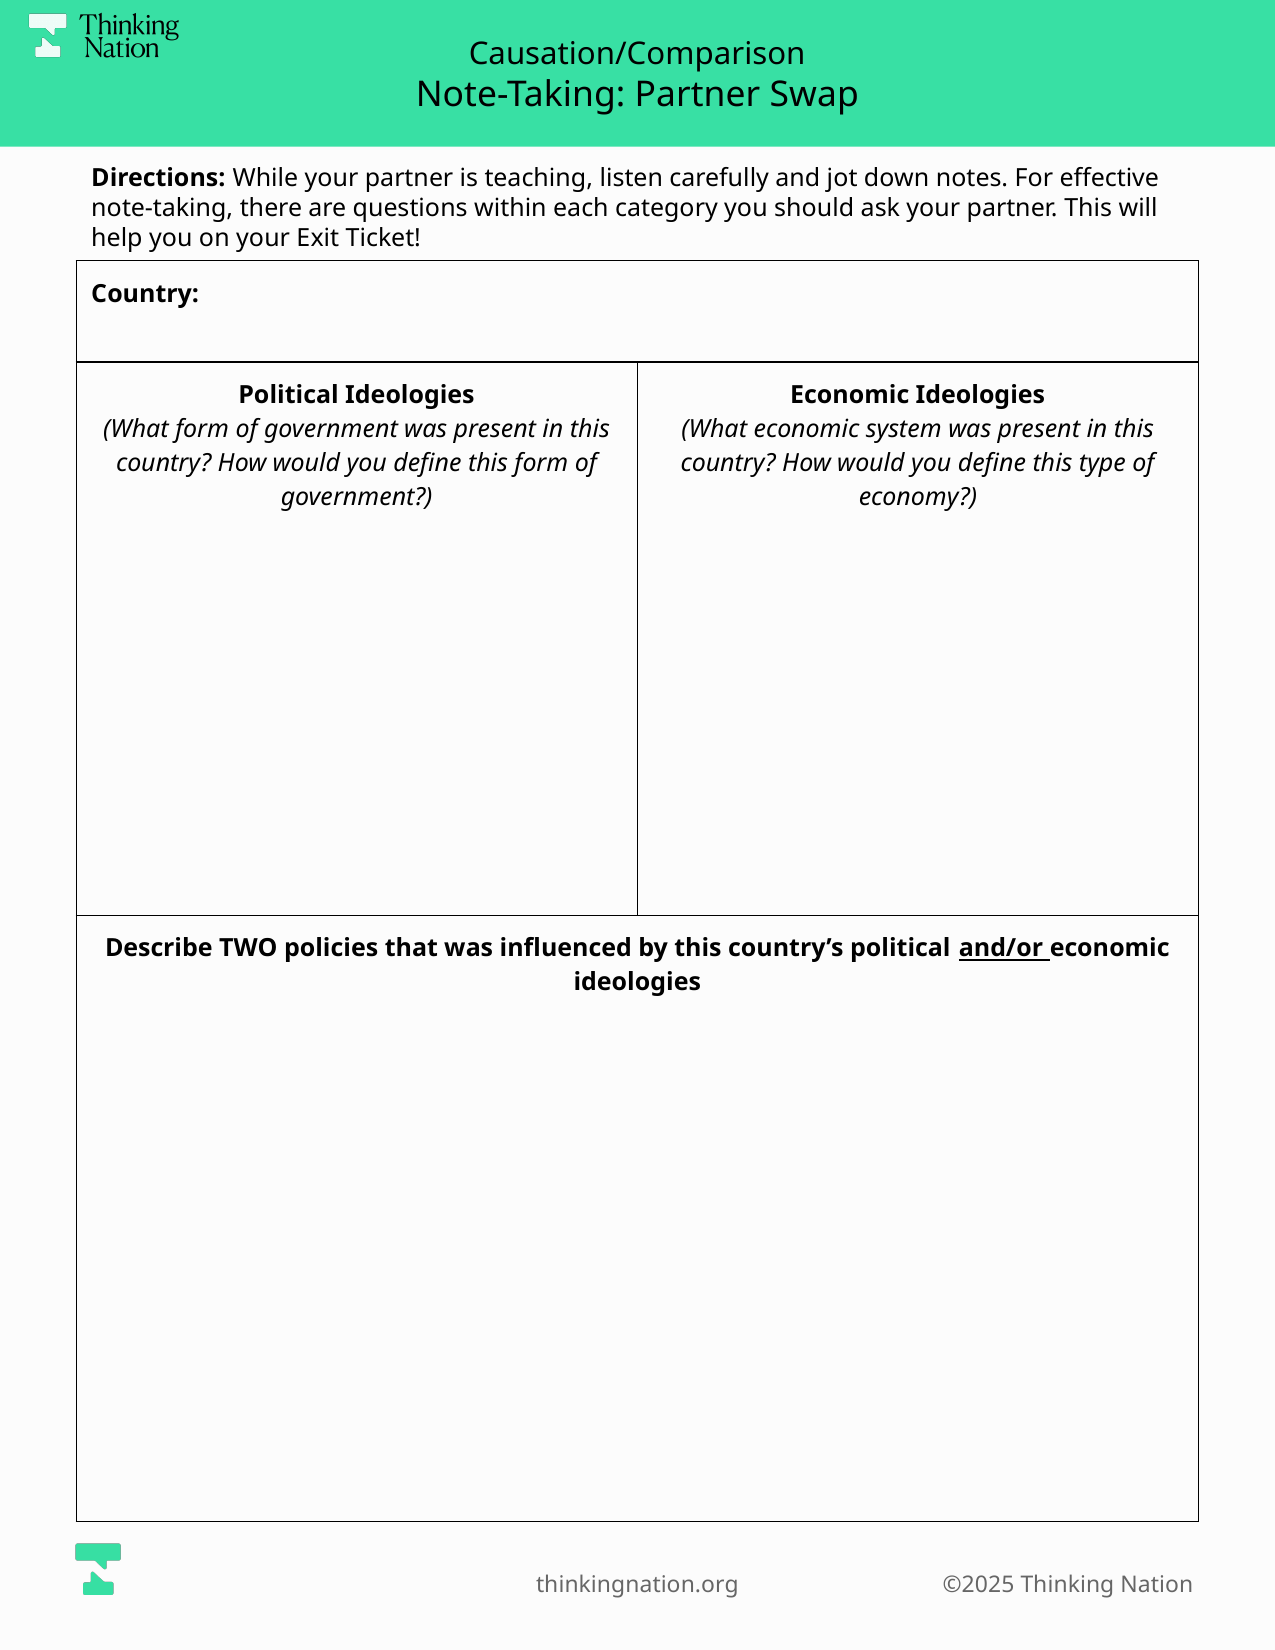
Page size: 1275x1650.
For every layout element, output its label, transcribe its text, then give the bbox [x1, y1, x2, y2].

table_cell Economic Ideologies (What economic system was present in this country? How would you define this type of economy?) [638, 363, 1198, 915]
text_box Directions: While your partner is teaching, listen carefully and jot down notes. For effective note-taking, there are questions within each category you should ask your partner. This will help you on your Exit Ticket! [76, 146, 1199, 218]
text_box Causation/Comparison Note-Taking: Partner Swap [0, 0, 1275, 147]
table_header Country: [77, 261, 1198, 361]
picture [62, 1533, 134, 1605]
table_cell Political Ideologies (What form of government was present in this country? How would you define this form of government?) [77, 363, 637, 915]
picture [12, 0, 184, 71]
text_box thinkingnation.org [486, 1553, 789, 1605]
text_box ©2025 Thinking Nation [907, 1553, 1210, 1605]
table_cell Describe TWO policies that was influenced by this country’s political and/or economic ideologies [77, 916, 1198, 1521]
